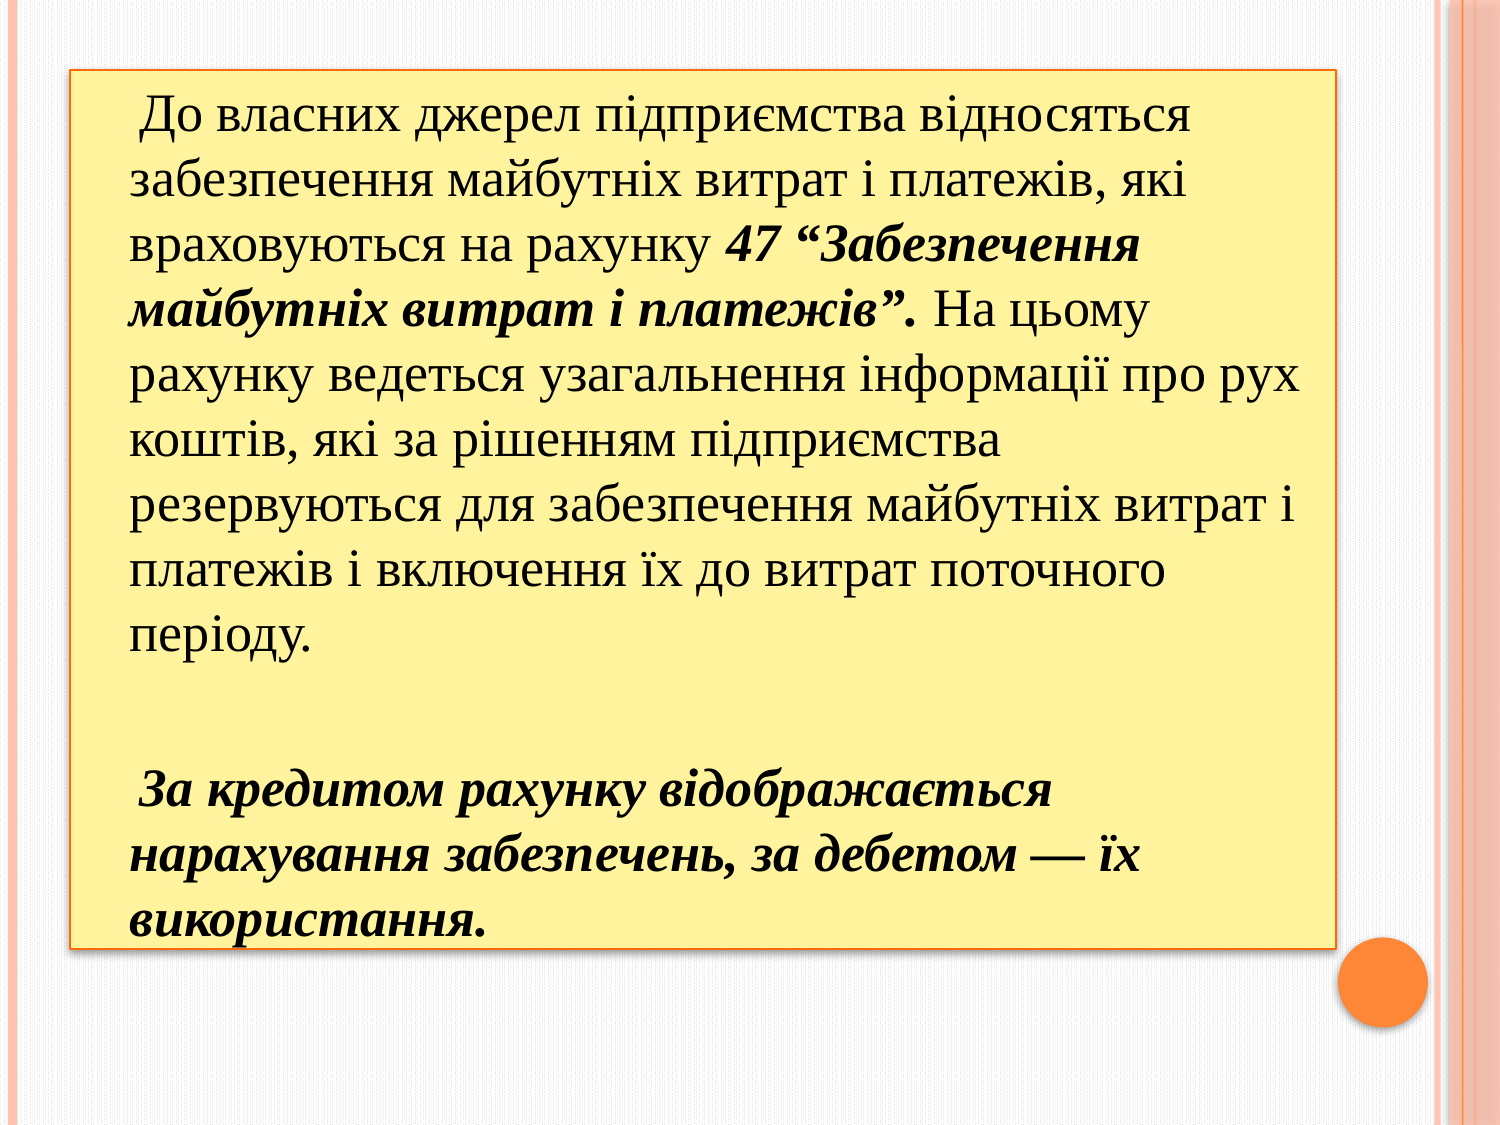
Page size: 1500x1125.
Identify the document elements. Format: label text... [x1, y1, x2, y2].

list До власних джерел підприємства відносяться забезпечення майбутніх витрат і платежів, які враховуються на рахунку 47 “Забезпечення майбутніх витрат і платежів”. На цьому рахунку ведеться узагальнення інформації про рух коштів, які за рішенням підприємства резервуються для забезпечення майбутніх витрат і платежів і включення їх до витрат поточного періоду. За кредитом рахунку відображається нарахування забезпечень, за дебетом — їх використання. [69, 69, 1337, 950]
